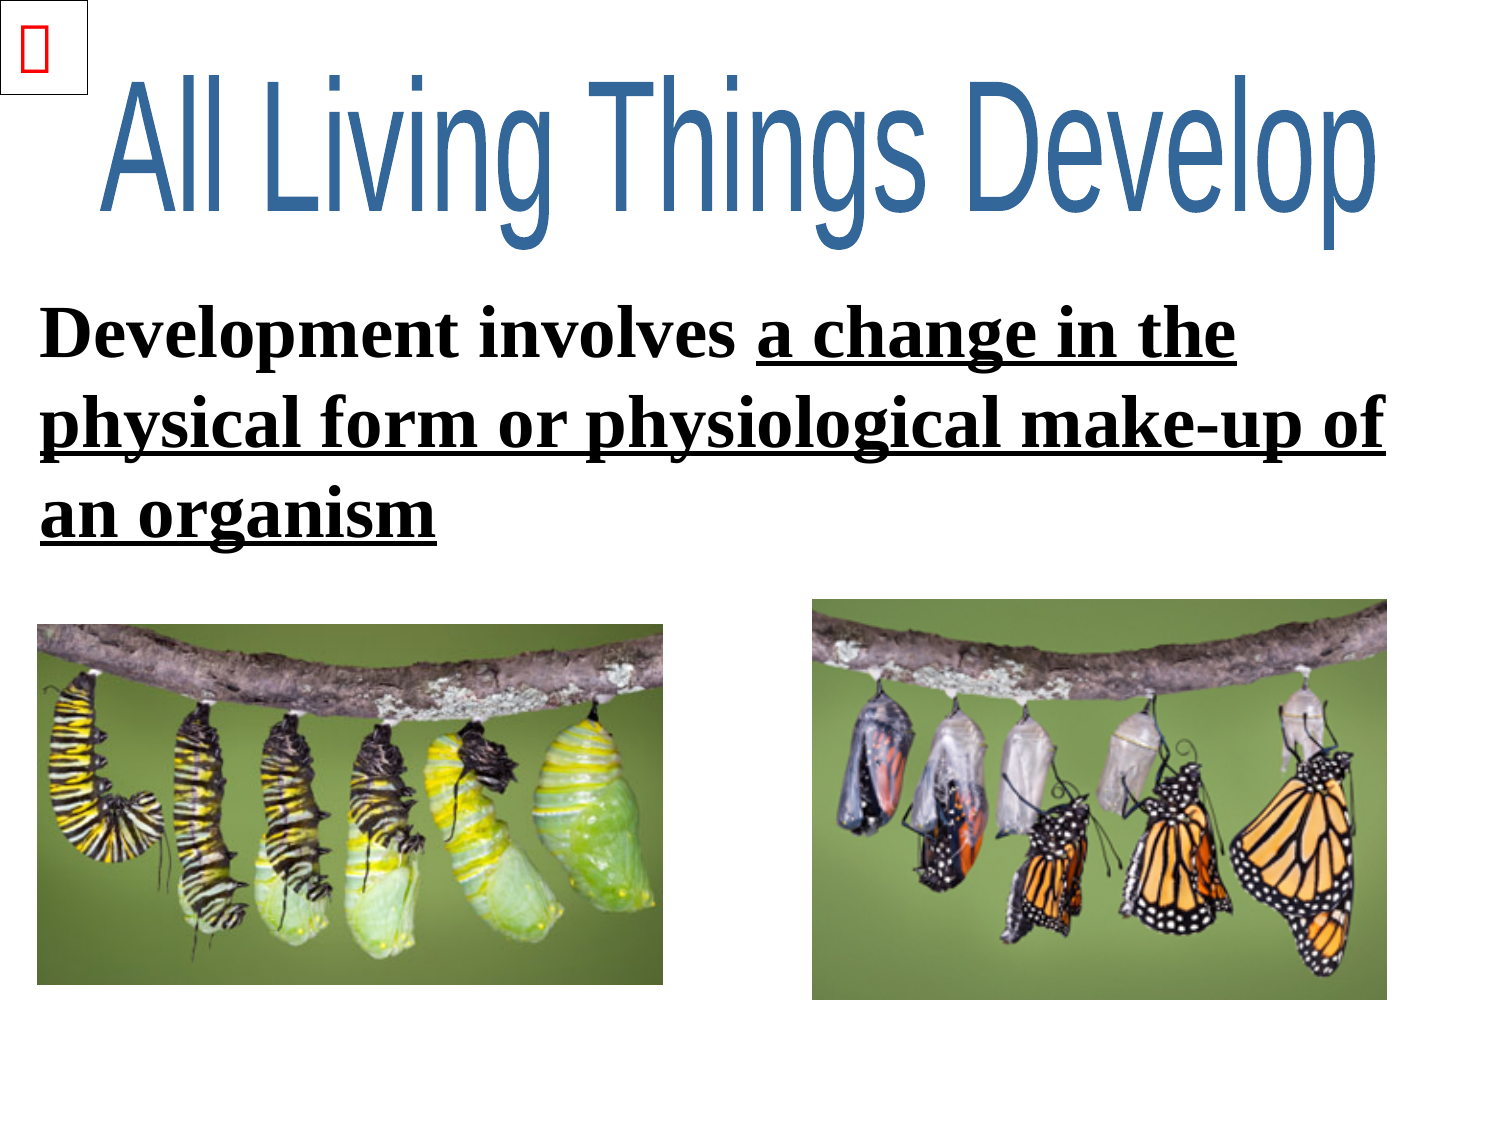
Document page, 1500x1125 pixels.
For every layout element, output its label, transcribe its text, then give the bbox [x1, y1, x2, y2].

text_box  [0, 0, 88, 95]
text_box Development involves a change in the physical form or physiological make-up of an organism [24, 274, 1463, 560]
picture [37, 624, 663, 985]
picture [812, 599, 1387, 1001]
